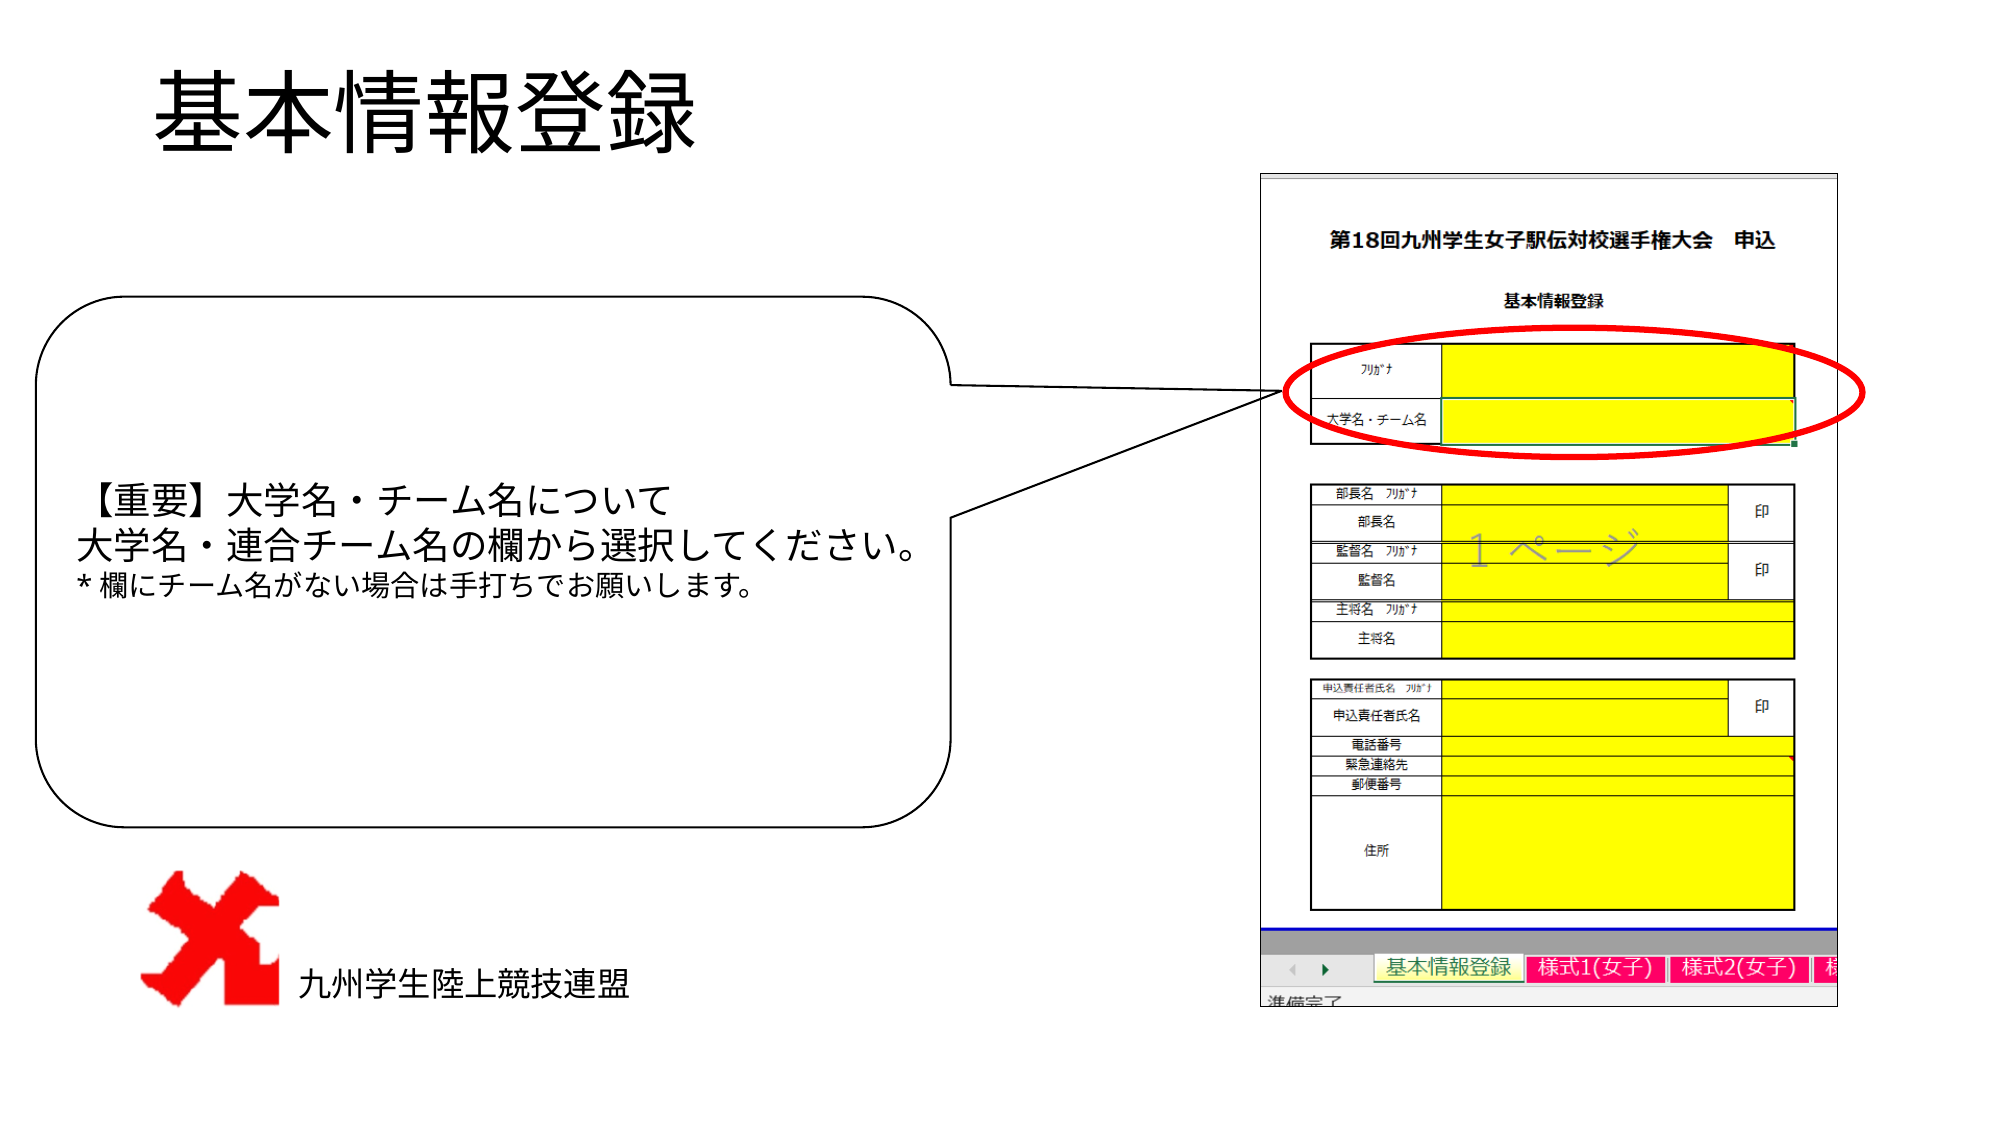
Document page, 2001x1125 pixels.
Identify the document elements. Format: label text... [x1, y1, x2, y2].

title 基本情報登録 [137, 59, 1863, 174]
text_box 【重要】大学名・チーム名について 大学名・連合チーム名の欄から選択してください。 *欄にチーム名がない場合は手打ちでお願いします。 [34, 295, 1260, 829]
picture [137, 863, 284, 1014]
picture [1260, 173, 1838, 1007]
text_box [1838, 365, 1864, 420]
